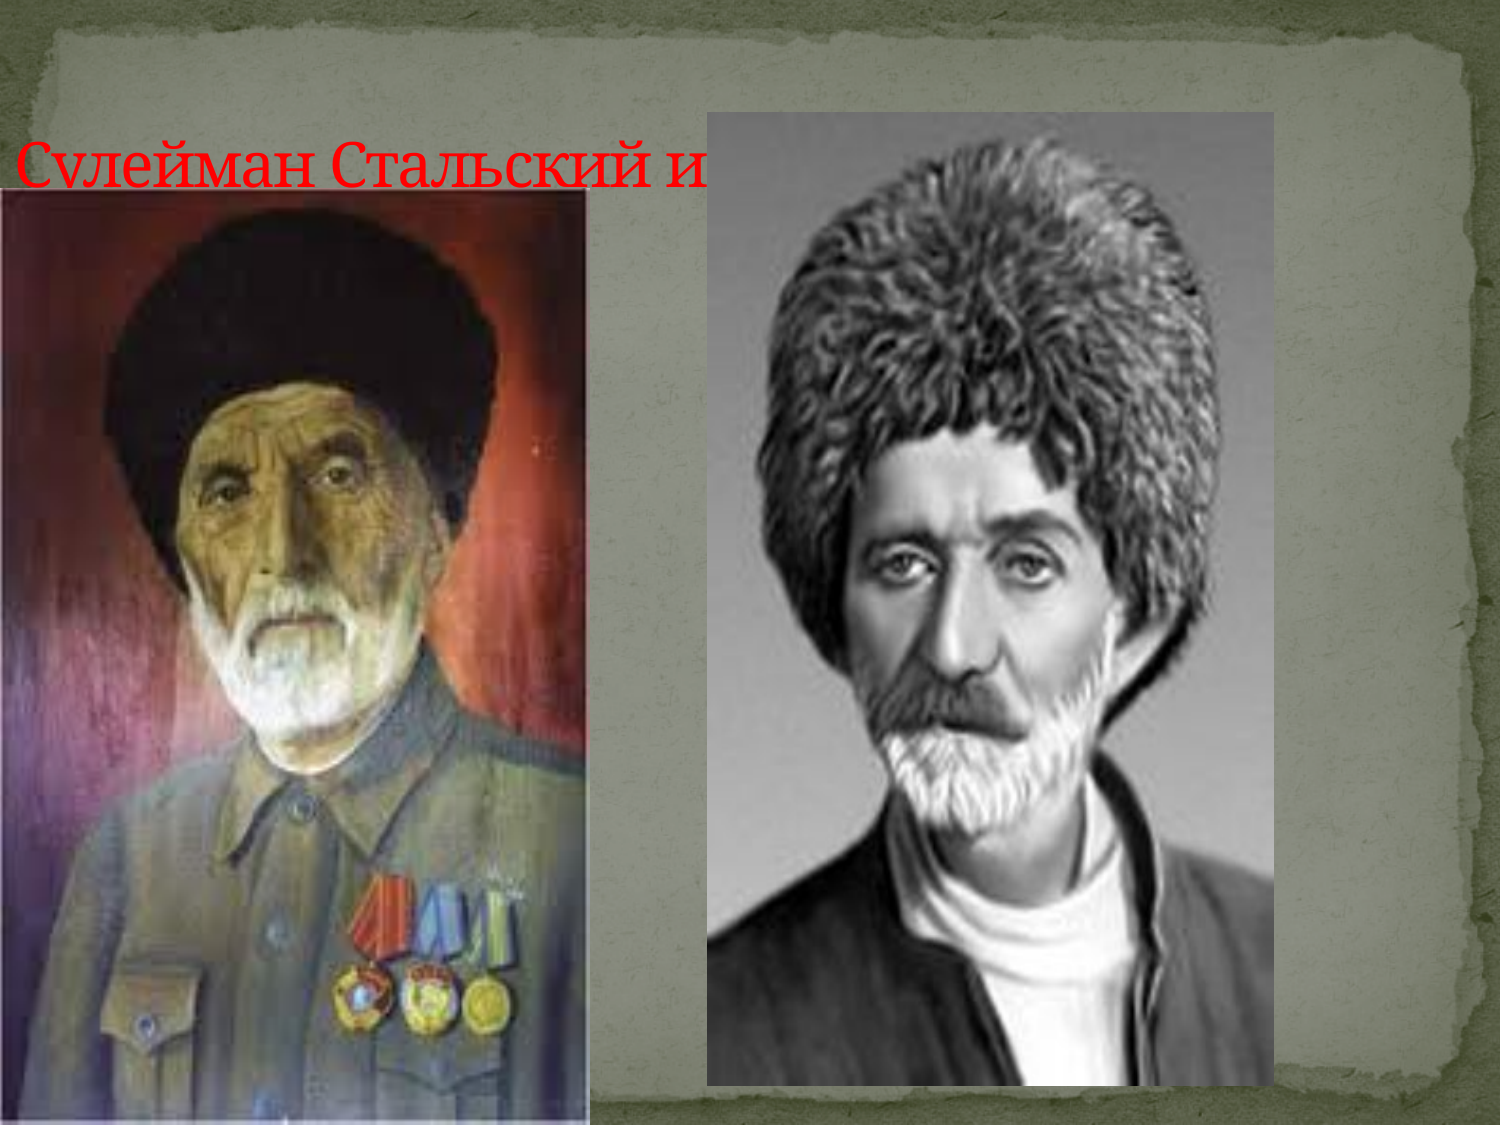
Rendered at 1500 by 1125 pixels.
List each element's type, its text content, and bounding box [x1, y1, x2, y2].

picture [707, 112, 1275, 1086]
picture [0, 188, 590, 1125]
title Сулейман Стальский и Гамзат Цадаса. [0, 42, 1206, 208]
